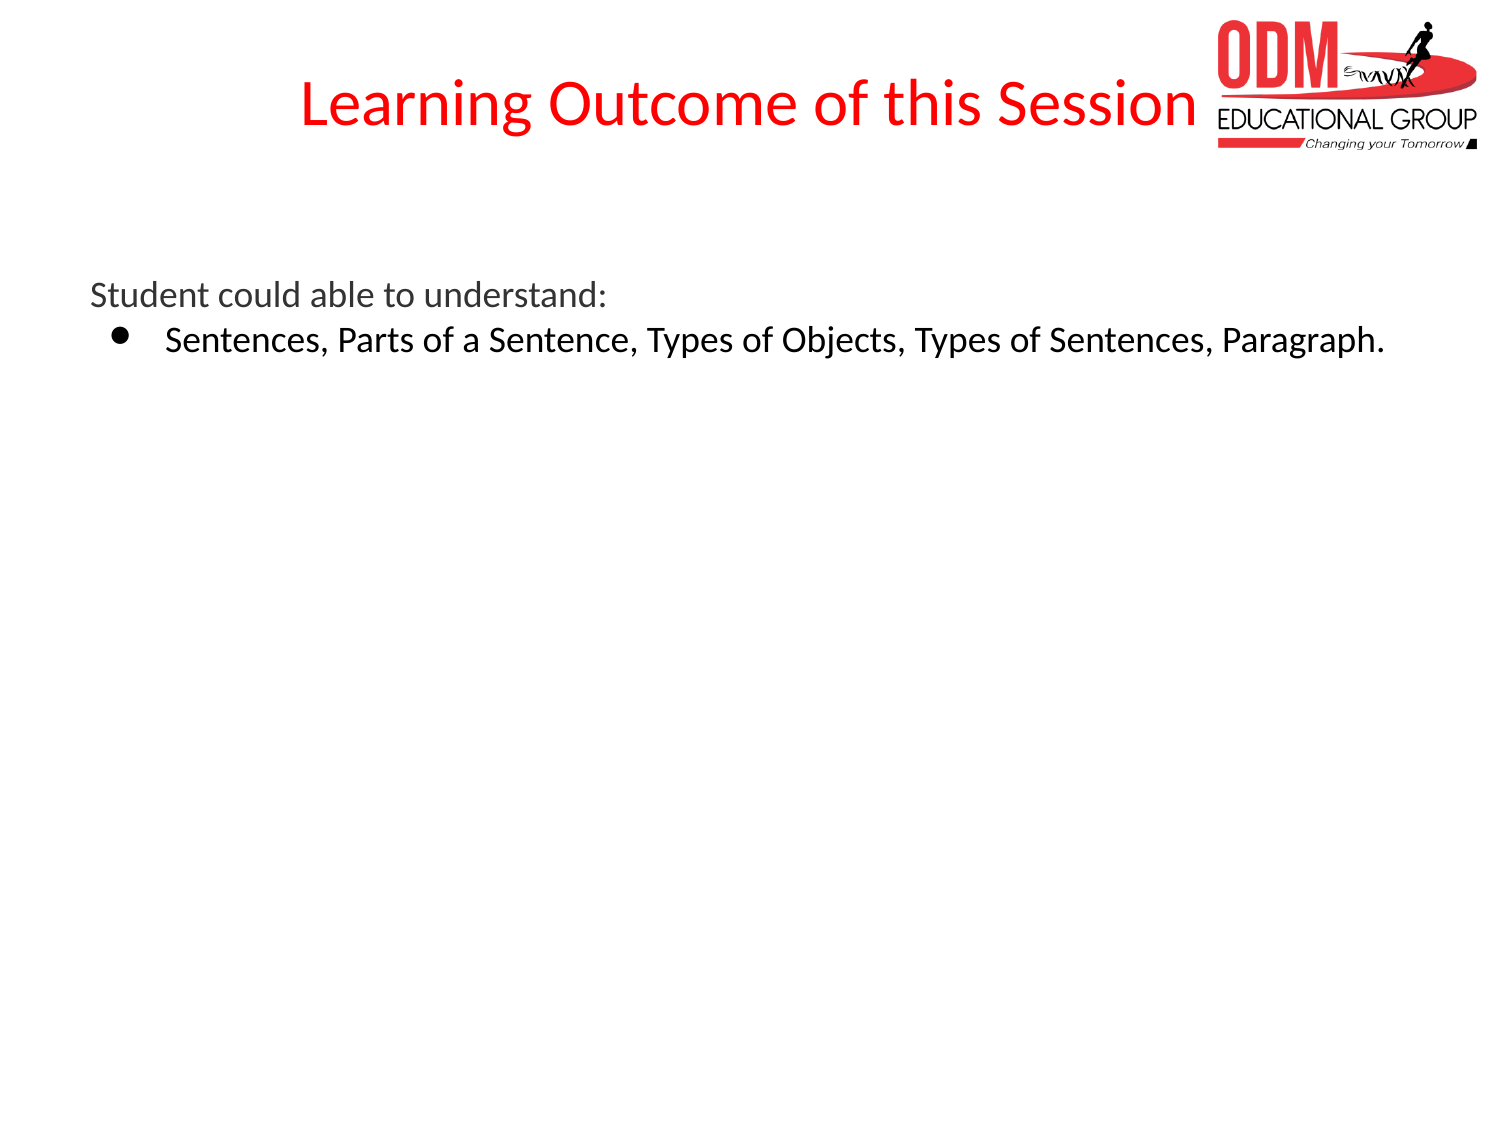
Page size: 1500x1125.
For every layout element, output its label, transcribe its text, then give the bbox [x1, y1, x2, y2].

title Learning Outcome of this Session [75, 45, 1425, 233]
list Student could able to understand: Sentences, Parts of a Sentence, Types of Objects, Types of Sentences, Paragraph. [75, 262, 1425, 1005]
picture [1217, 20, 1478, 150]
